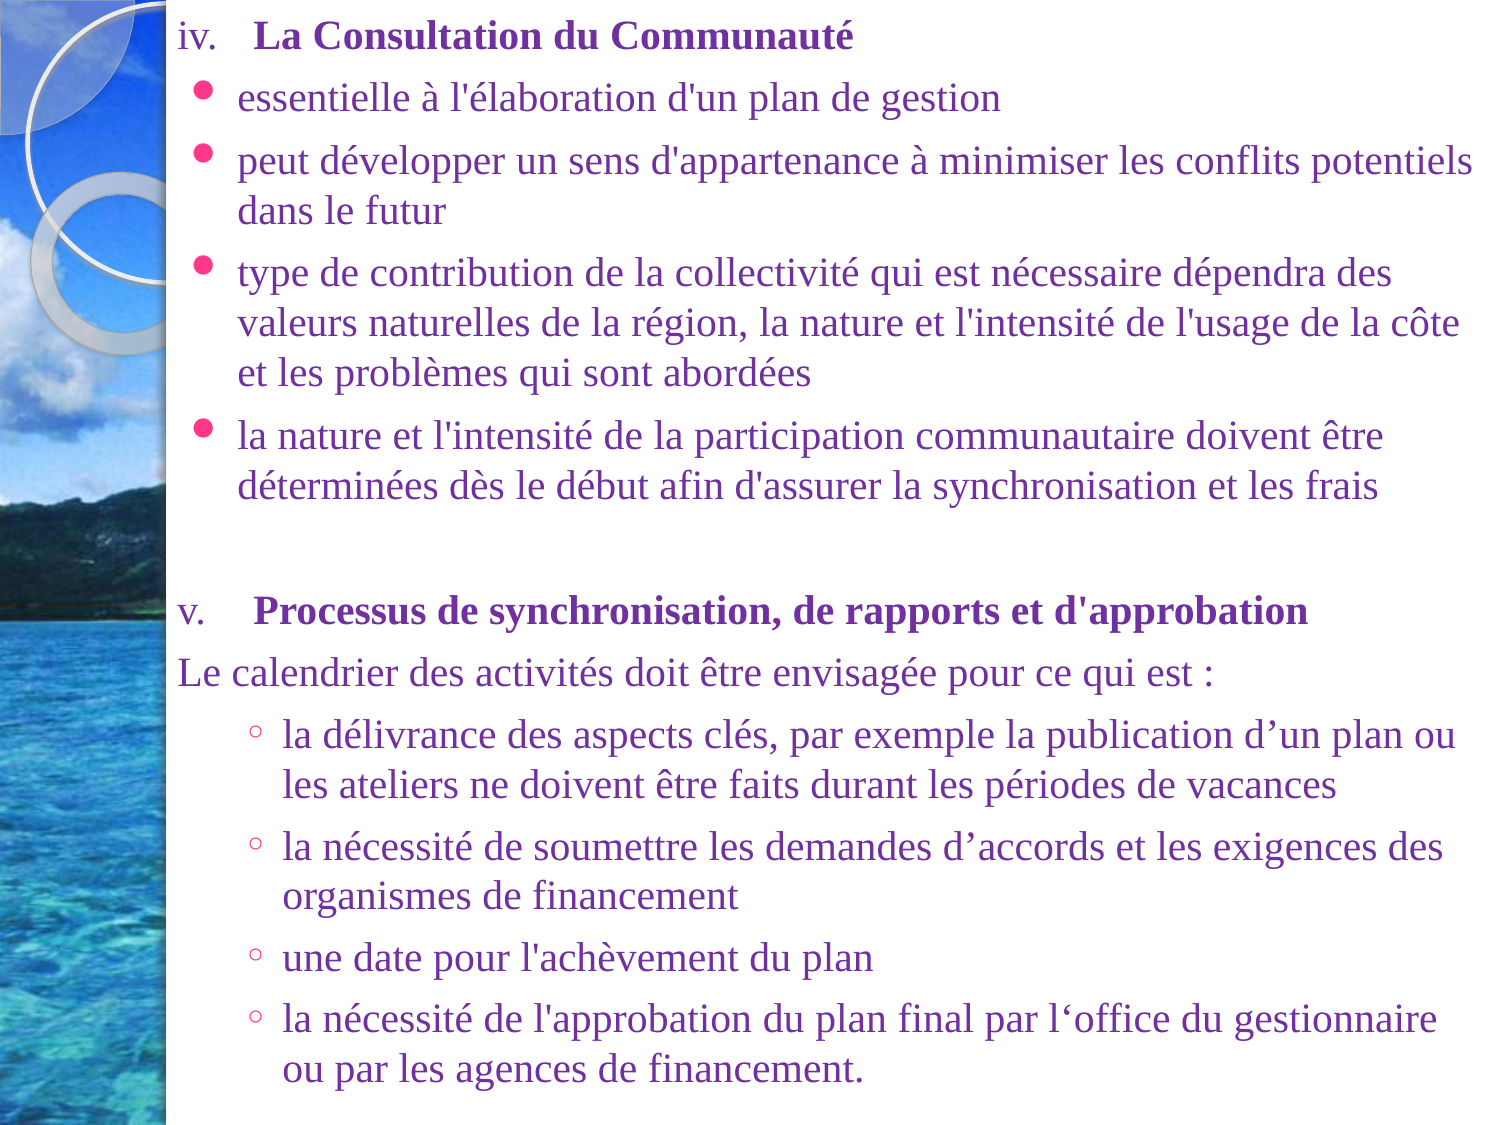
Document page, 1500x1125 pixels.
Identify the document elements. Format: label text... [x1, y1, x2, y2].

picture [62, 195, 160, 280]
picture [136, 0, 162, 4]
list iv. La Consultation du Communauté essentielle à l'élaboration d'un plan de gestion peut développer un sens d'appartenance à minimiser les conflits potentiels dans le futur type de contribution de la collectivité qui est nécessaire dépendra des valeurs naturelles de la région, la nature et l'intensité de l'usage de la côte et les problèmes qui sont abordées la nature et l'intensité de la participation communautaire doivent être déterminées dès le début afin d'assurer la synchronisation et les frais v. Processus de synchronisation, de rapports et d'approbation Le calendrier des activités doit être envisagée pour ce qui est : la délivrance des aspects clés, par exemple la publication d’un plan ou les ateliers ne doivent être faits durant les périodes de vacances la nécessité de soumettre les demandes d’accords et les exigences des organismes de financement une date pour l'achèvement du plan la nécessité de l'approbation du plan final par l‘office du gestionnaire ou par les agences de financement. [162, 0, 1500, 788]
picture [32, 13, 160, 207]
picture [53, 240, 160, 332]
picture [0, 134, 166, 1125]
